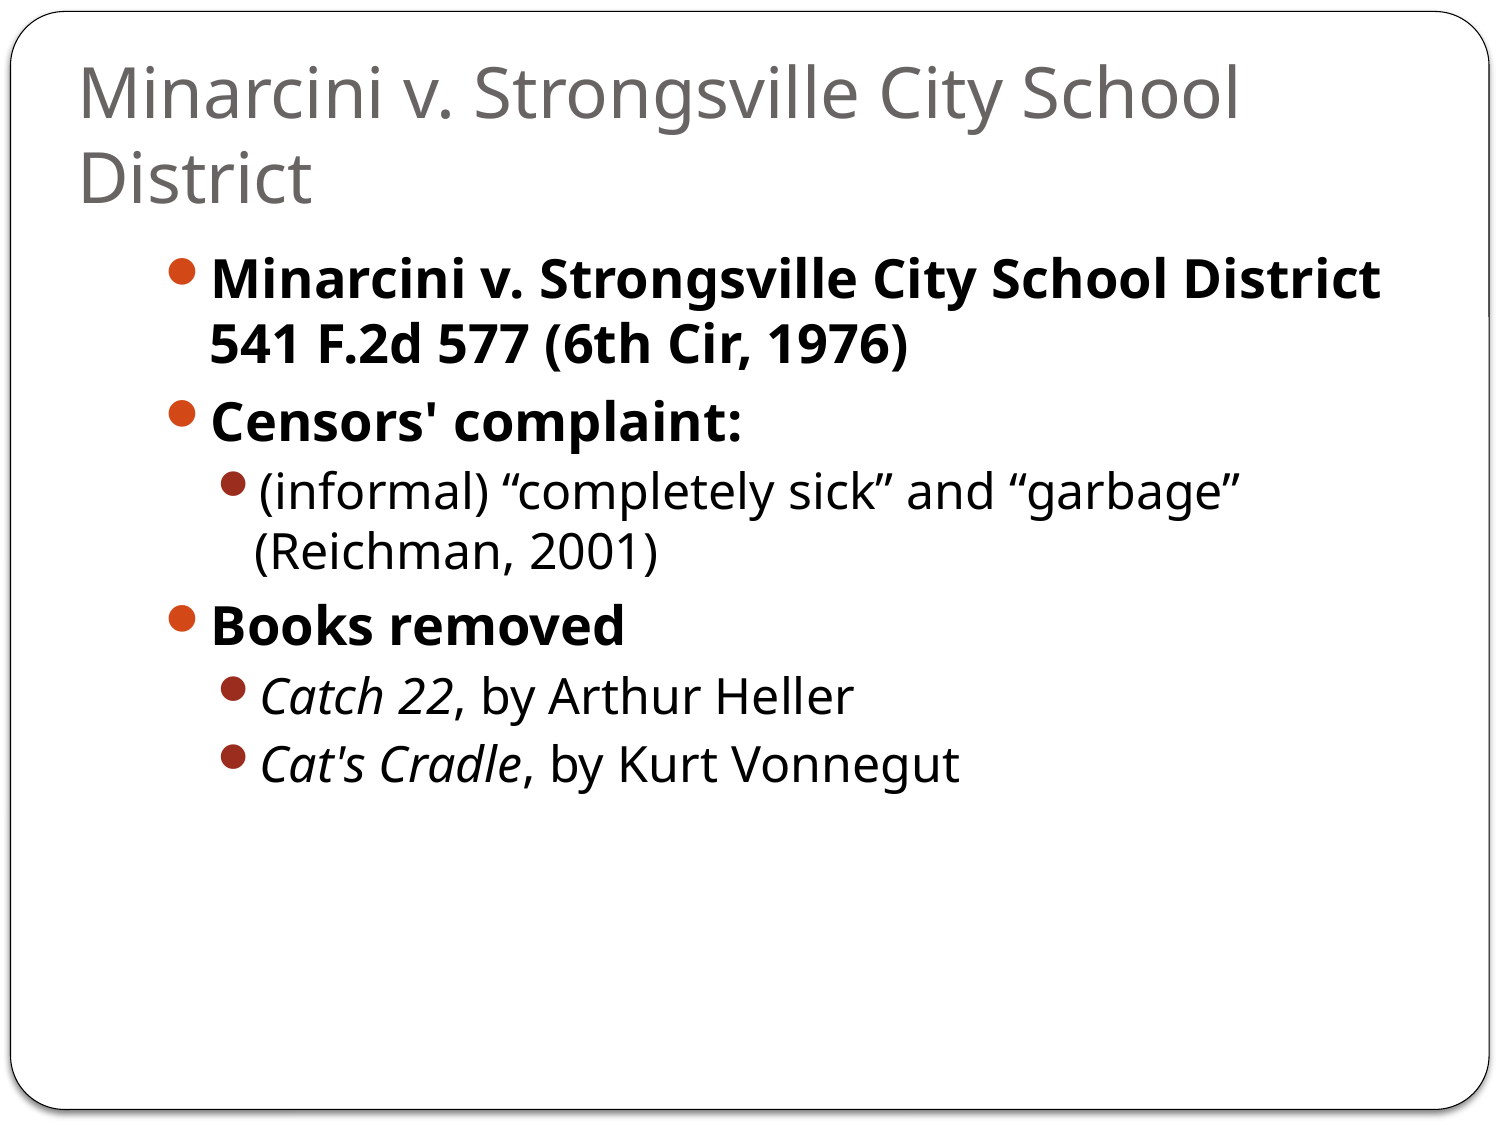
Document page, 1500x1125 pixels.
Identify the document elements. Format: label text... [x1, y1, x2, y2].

title Minarcini v. Strongsville City School District [62, 45, 1425, 233]
list Minarcini v. Strongsville City School District 541 F.2d 577 (6th Cir, 1976) Censors' complaint: (informal) “completely sick” and “garbage” (Reichman, 2001) Books removed Catch 22, by Arthur Heller Cat's Cradle, by Kurt Vonnegut [150, 237, 1425, 988]
